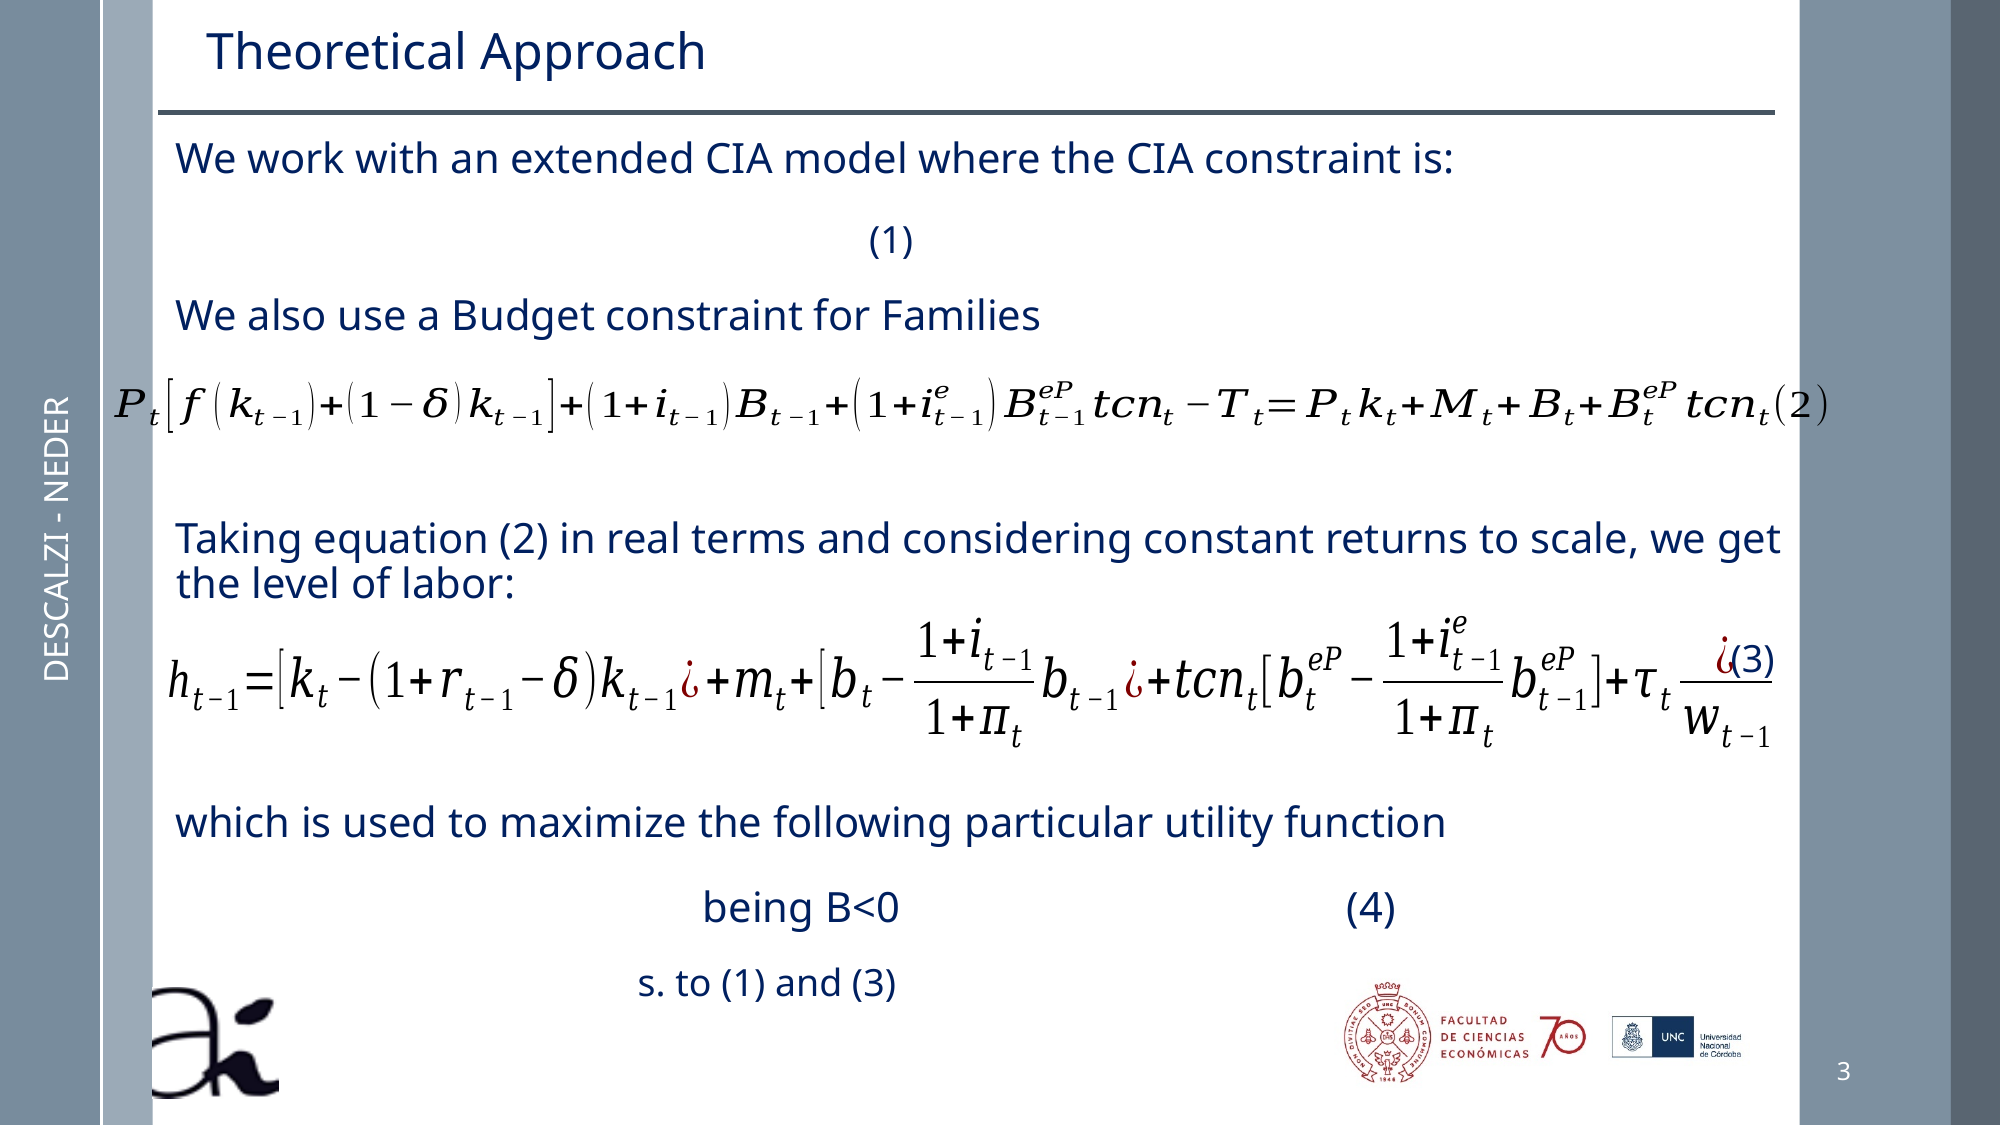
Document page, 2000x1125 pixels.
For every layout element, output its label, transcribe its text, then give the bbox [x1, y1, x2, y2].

picture [152, 987, 279, 1099]
footer DESCALZI - NEDER [24, 112, 85, 968]
text_box Theoretical Approach [191, 18, 1542, 112]
picture [1323, 967, 1766, 1103]
slide_number 3 [1766, 1042, 1867, 1103]
text_box [175, 148, 1775, 891]
text_box Theoretical Approach [191, 113, 1542, 148]
